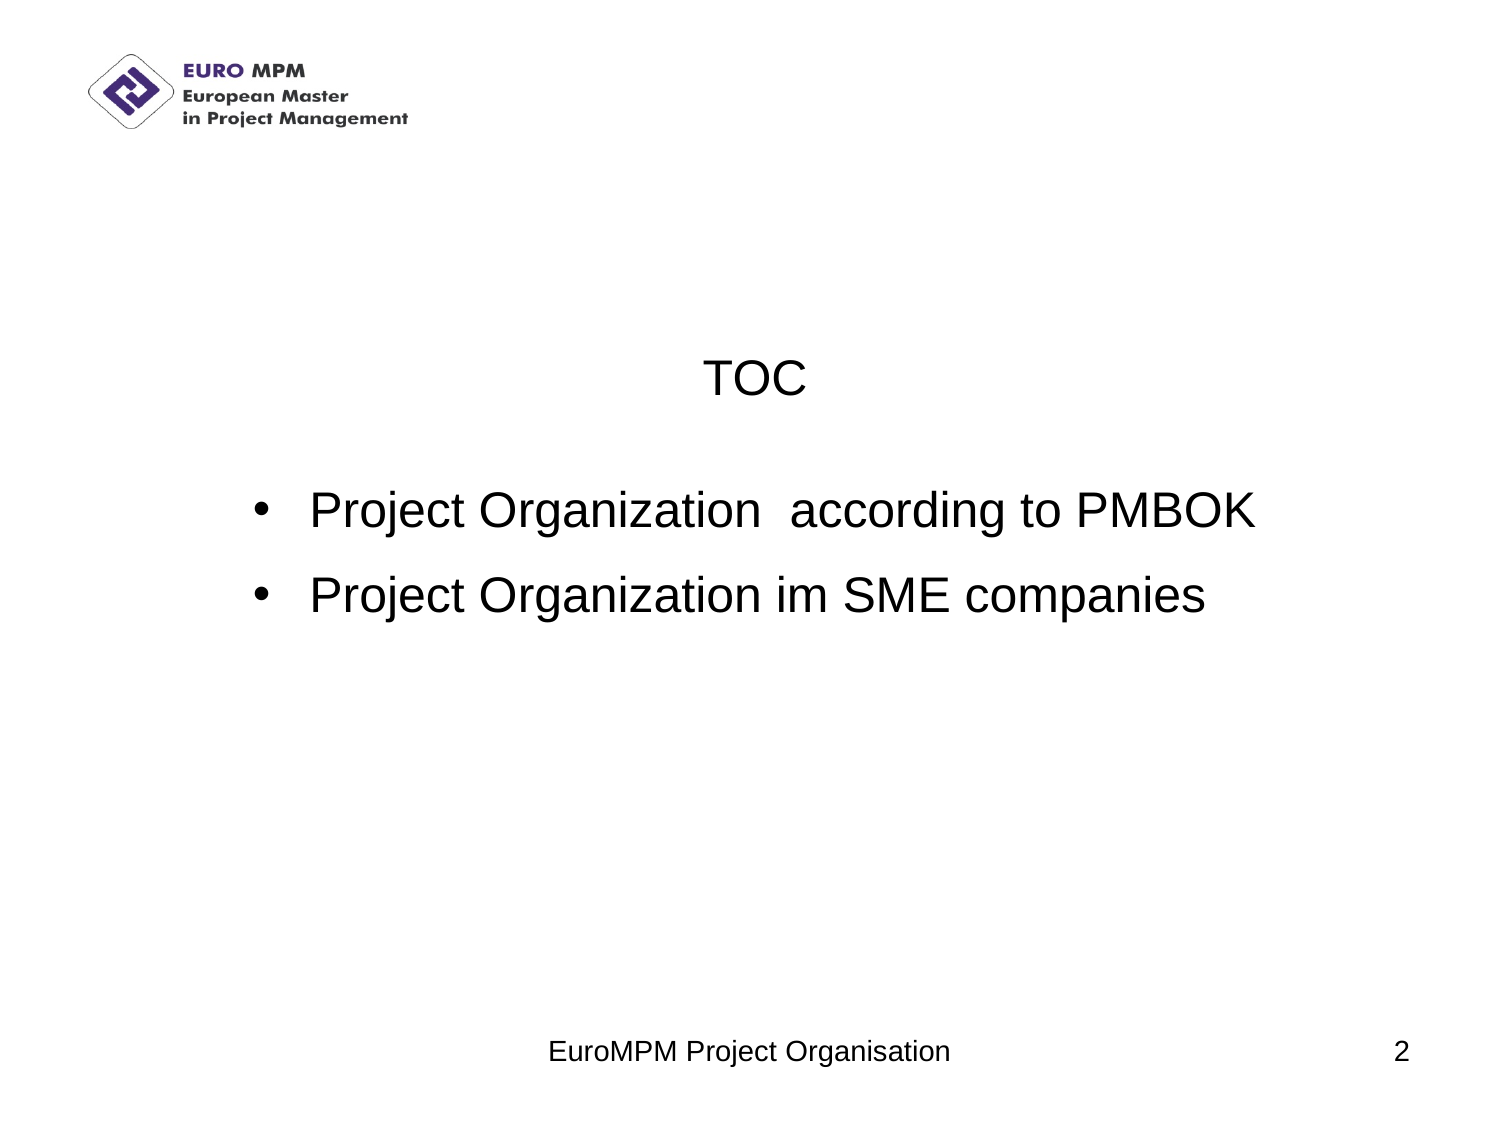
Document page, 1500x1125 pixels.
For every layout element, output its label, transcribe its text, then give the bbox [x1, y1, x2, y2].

text_box TOC Project Organization according to PMBOK Project Organization im SME companies [238, 338, 1272, 763]
footer EuroMPM Project Organisation [512, 1024, 988, 1103]
picture [88, 54, 408, 129]
slide_number 2 [1074, 1024, 1426, 1103]
